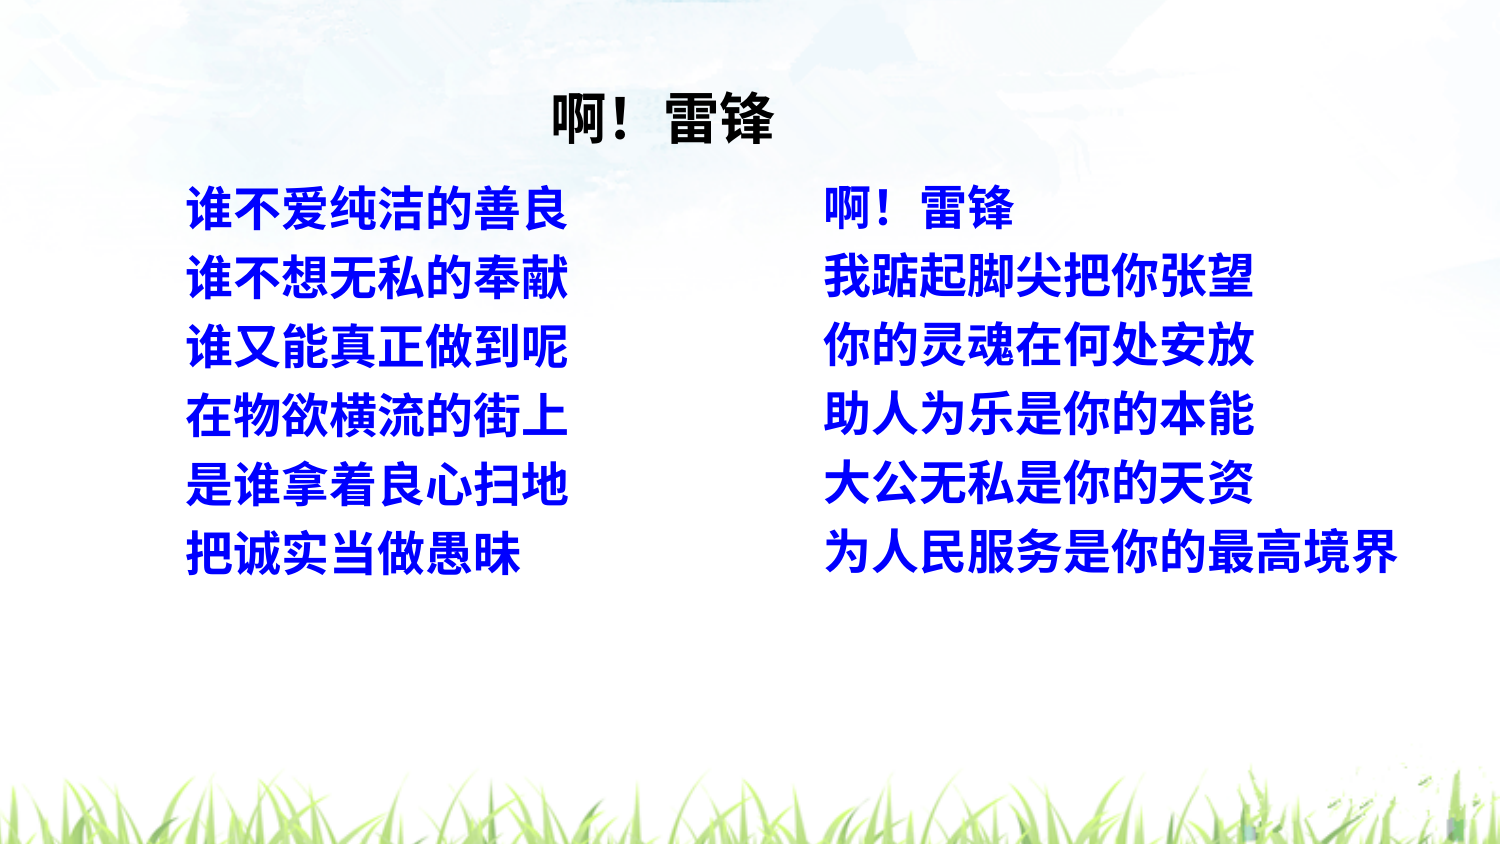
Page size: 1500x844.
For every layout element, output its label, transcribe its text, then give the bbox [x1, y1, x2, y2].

text_box 谁不爱纯洁的善良 谁不想无私的奉献 谁又能真正做到呢 在物欲横流的街上 是谁拿着良心扫地 把诚实当做愚昧 [174, 161, 618, 587]
text_box 啊！雷锋 我踮起脚尖把你张望 你的灵魂在何处安放 助人为乐是你的本能 大公无私是你的天资 为人民服务是你的最高境界 [812, 160, 1412, 585]
text_box 啊！雷锋 [539, 77, 788, 157]
picture [0, 0, 1500, 844]
